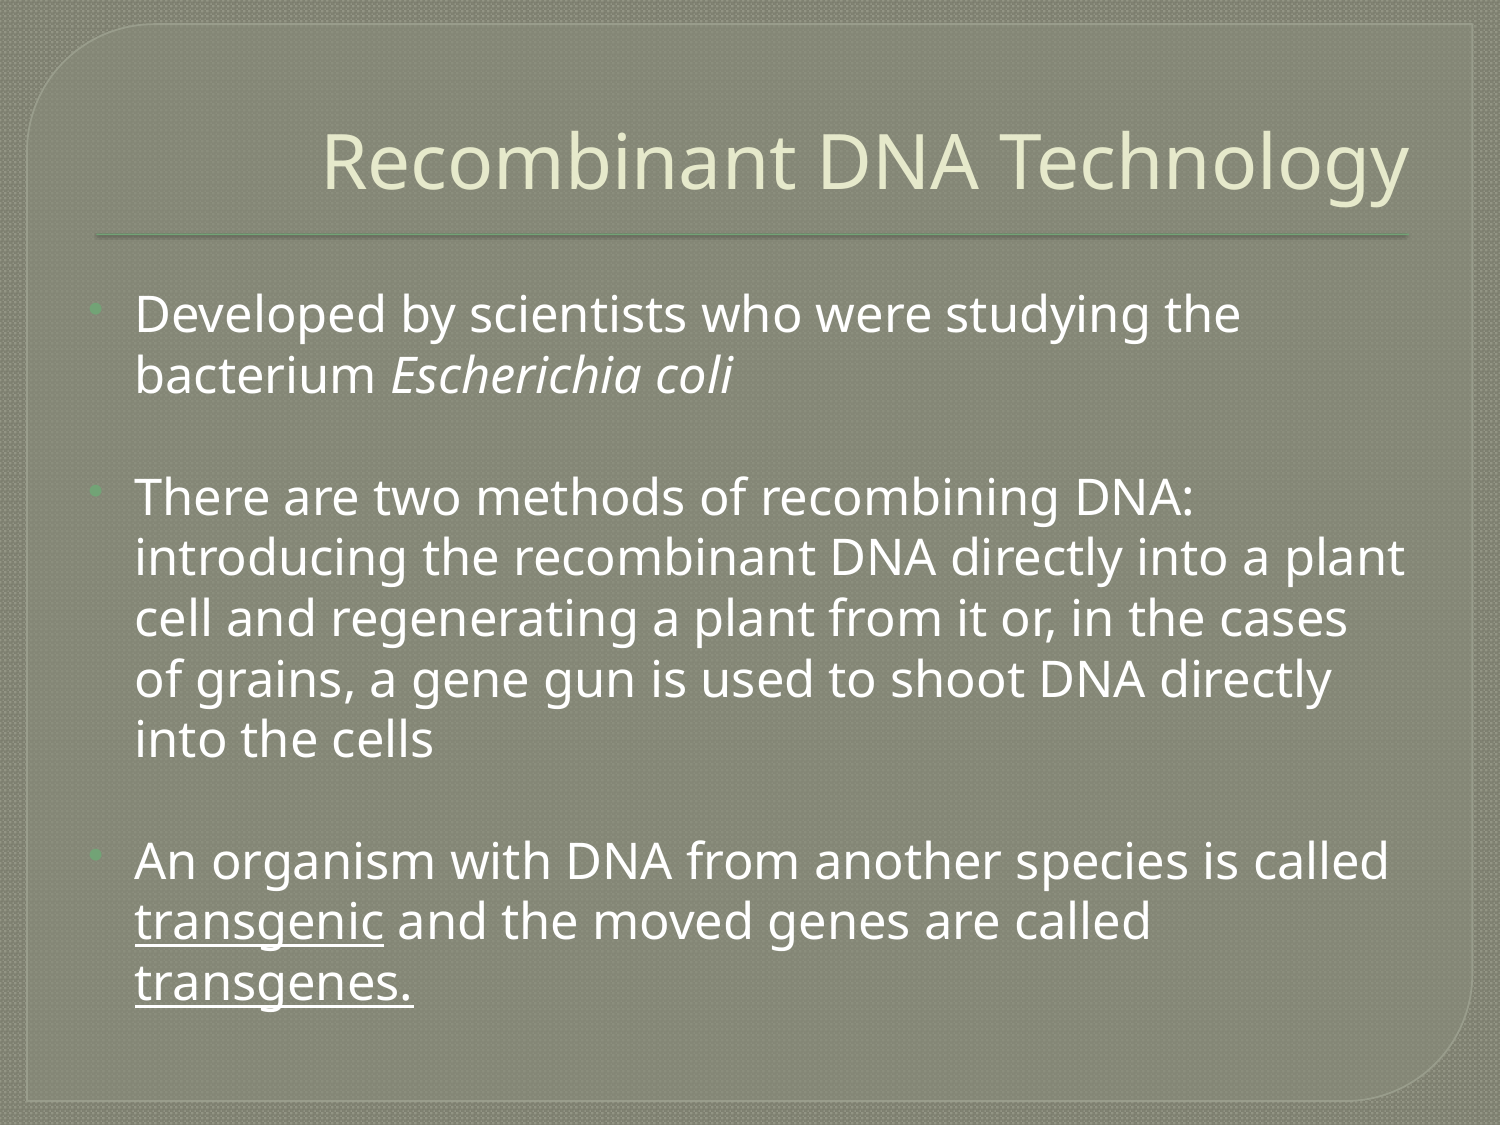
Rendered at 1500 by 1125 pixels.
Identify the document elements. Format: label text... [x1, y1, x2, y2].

list Developed by scientists who were studying the bacterium Escherichia coli There are two methods of recombining DNA: introducing the recombinant DNA directly into a plant cell and regenerating a plant from it or, in the cases of grains, a gene gun is used to shoot DNA directly into the cells An organism with DNA from another species is called transgenic and the moved genes are called transgenes. [75, 275, 1425, 1025]
title Recombinant DNA Technology [75, 50, 1425, 213]
